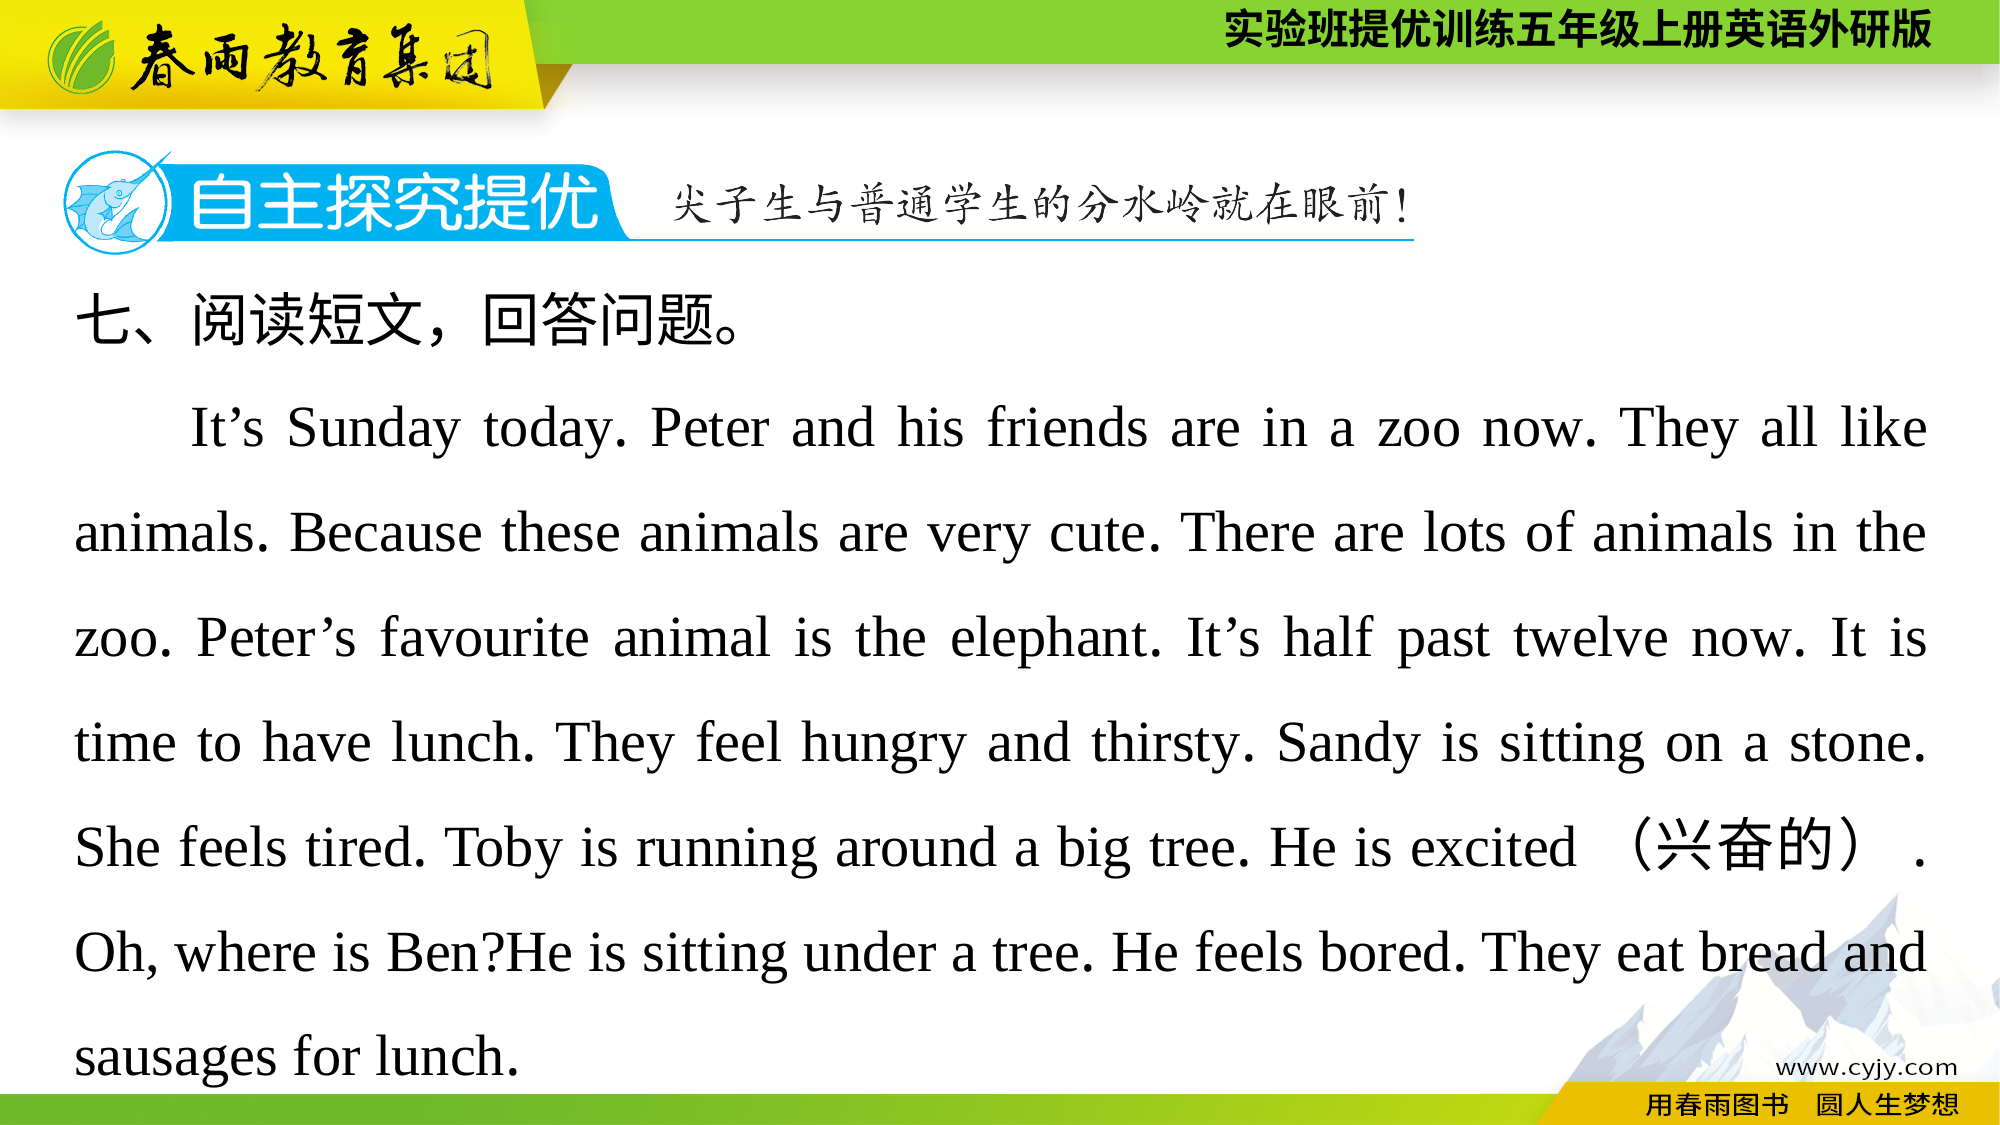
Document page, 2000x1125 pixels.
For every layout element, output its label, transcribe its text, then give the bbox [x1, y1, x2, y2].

list 七、阅读短文，回答问题。 It’s Sunday today. Peter and his friends are in a zoo now. They all like animals. Because these animals are very cute. There are lots of animals in the zoo. Peter’s favourite animal is the elephant. It’s half past twelve now. It is time to have lunch. They feel hungry and thirsty. Sandy is sitting on a stone. She feels tired. Toby is running around a big tree. He is excited（兴奋的）. Oh, where is Ben?He is sitting under a tree. He feels bored. They eat bread and sausages for lunch. [59, 240, 1944, 1104]
picture [0, 0, 2000, 1125]
